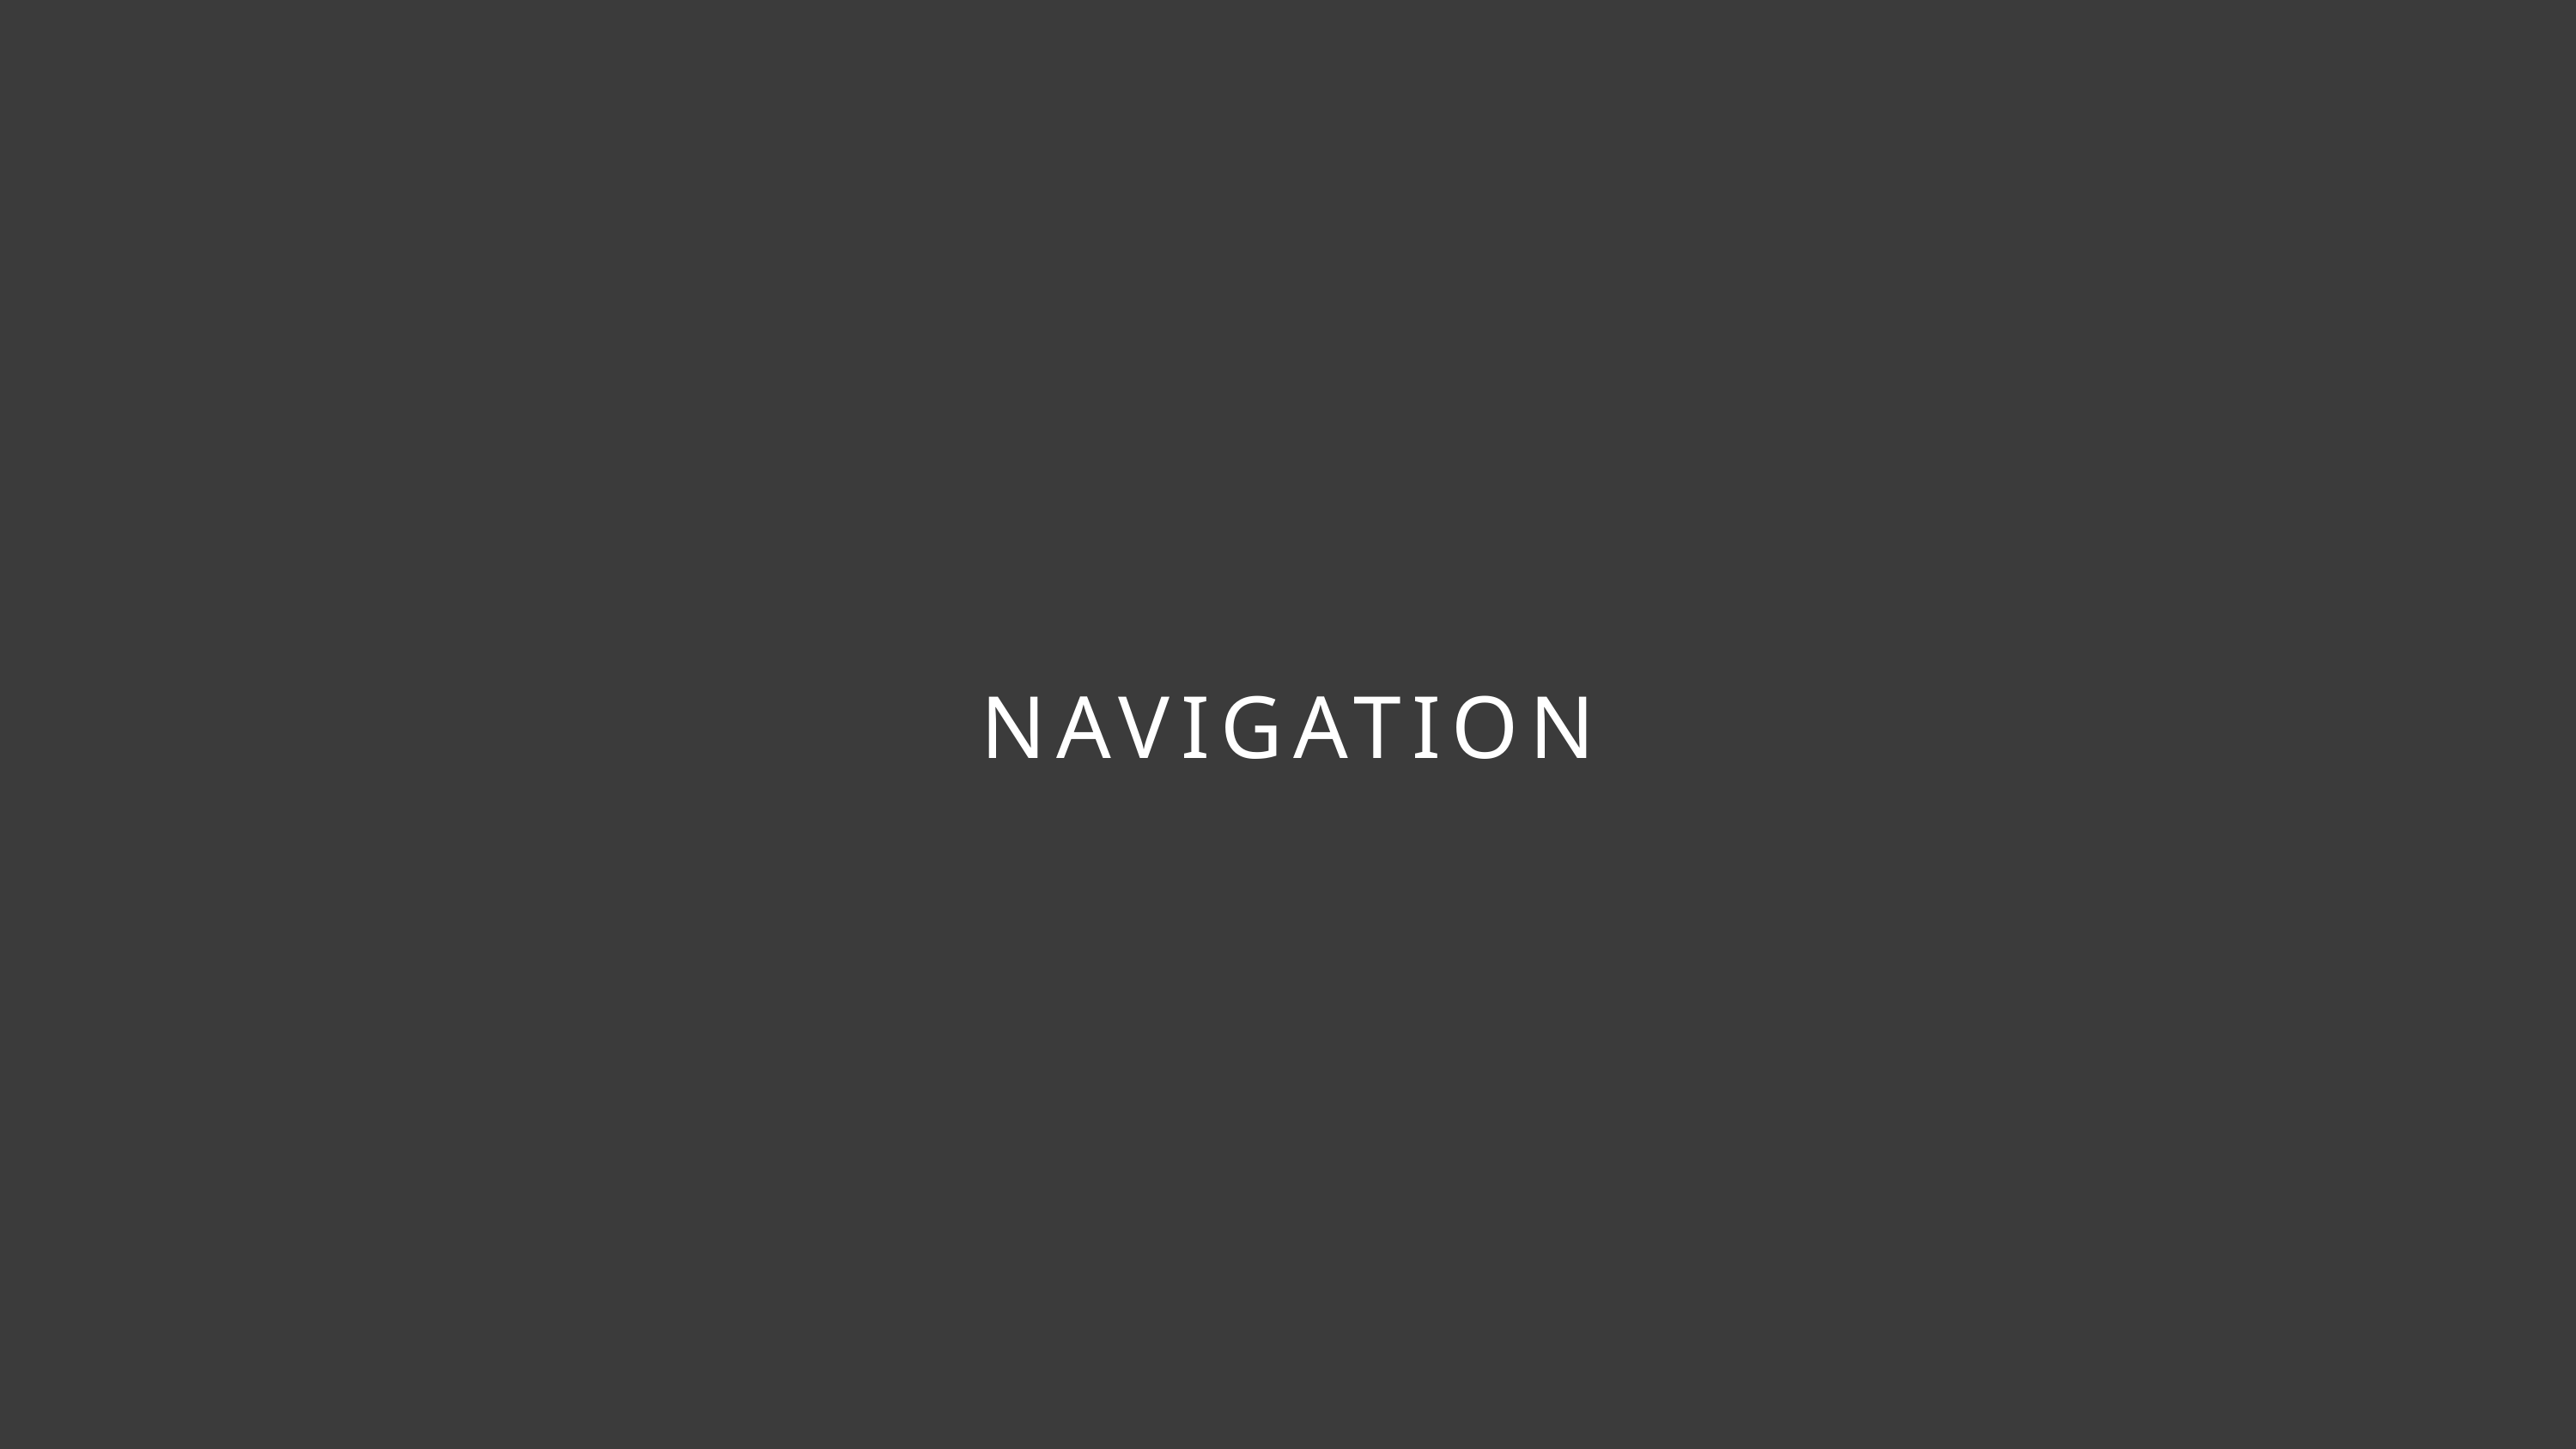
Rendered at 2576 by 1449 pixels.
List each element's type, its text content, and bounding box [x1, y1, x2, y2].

title NAVIGATION [129, 652, 2447, 796]
